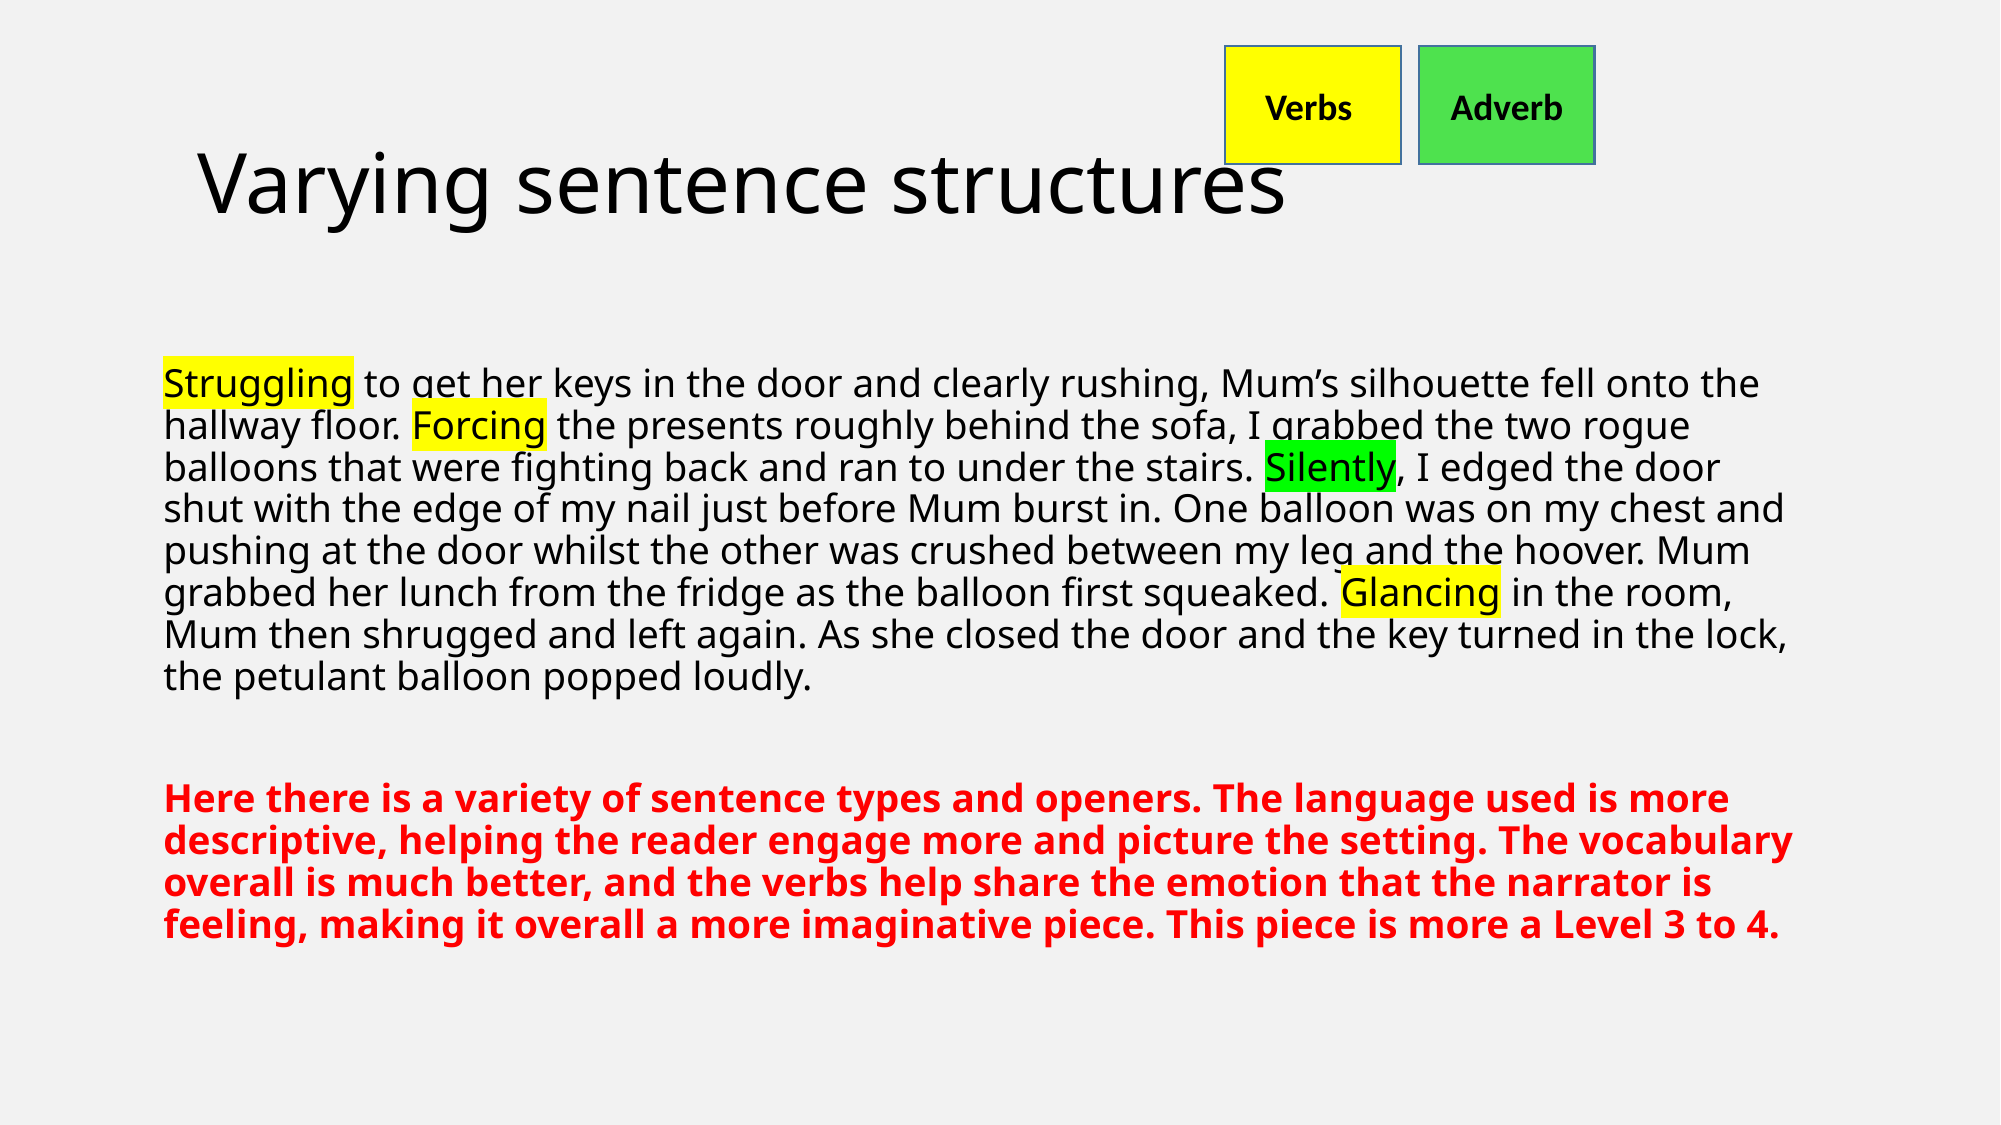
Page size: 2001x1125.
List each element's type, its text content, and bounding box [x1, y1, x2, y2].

list Struggling to get her keys in the door and clearly rushing, Mum’s silhouette fell onto the hallway floor. Forcing the presents roughly behind the sofa, I grabbed the two rogue balloons that were fighting back and ran to under the stairs. Silently, I edged the door shut with the edge of my nail just before Mum burst in. One balloon was on my chest and pushing at the door whilst the other was crushed between my leg and the hoover. Mum grabbed her lunch from the fridge as the balloon first squeaked. Glancing in the room, Mum then shrugged and left again. As she closed the door and the key turned in the lock, the petulant balloon popped loudly. Here there is a variety of sentence types and openers. The language used is more descriptive, helping the reader engage more and picture the setting. The vocabulary overall is much better, and the verbs help share the emotion that the narrator is feeling, making it overall a more imaginative piece. This piece is more a Level 3 to 4. [148, 356, 1817, 963]
text_box Adverb [1418, 45, 1596, 165]
title Varying sentence structures [183, 90, 1851, 284]
text_box Verbs [1224, 45, 1402, 165]
